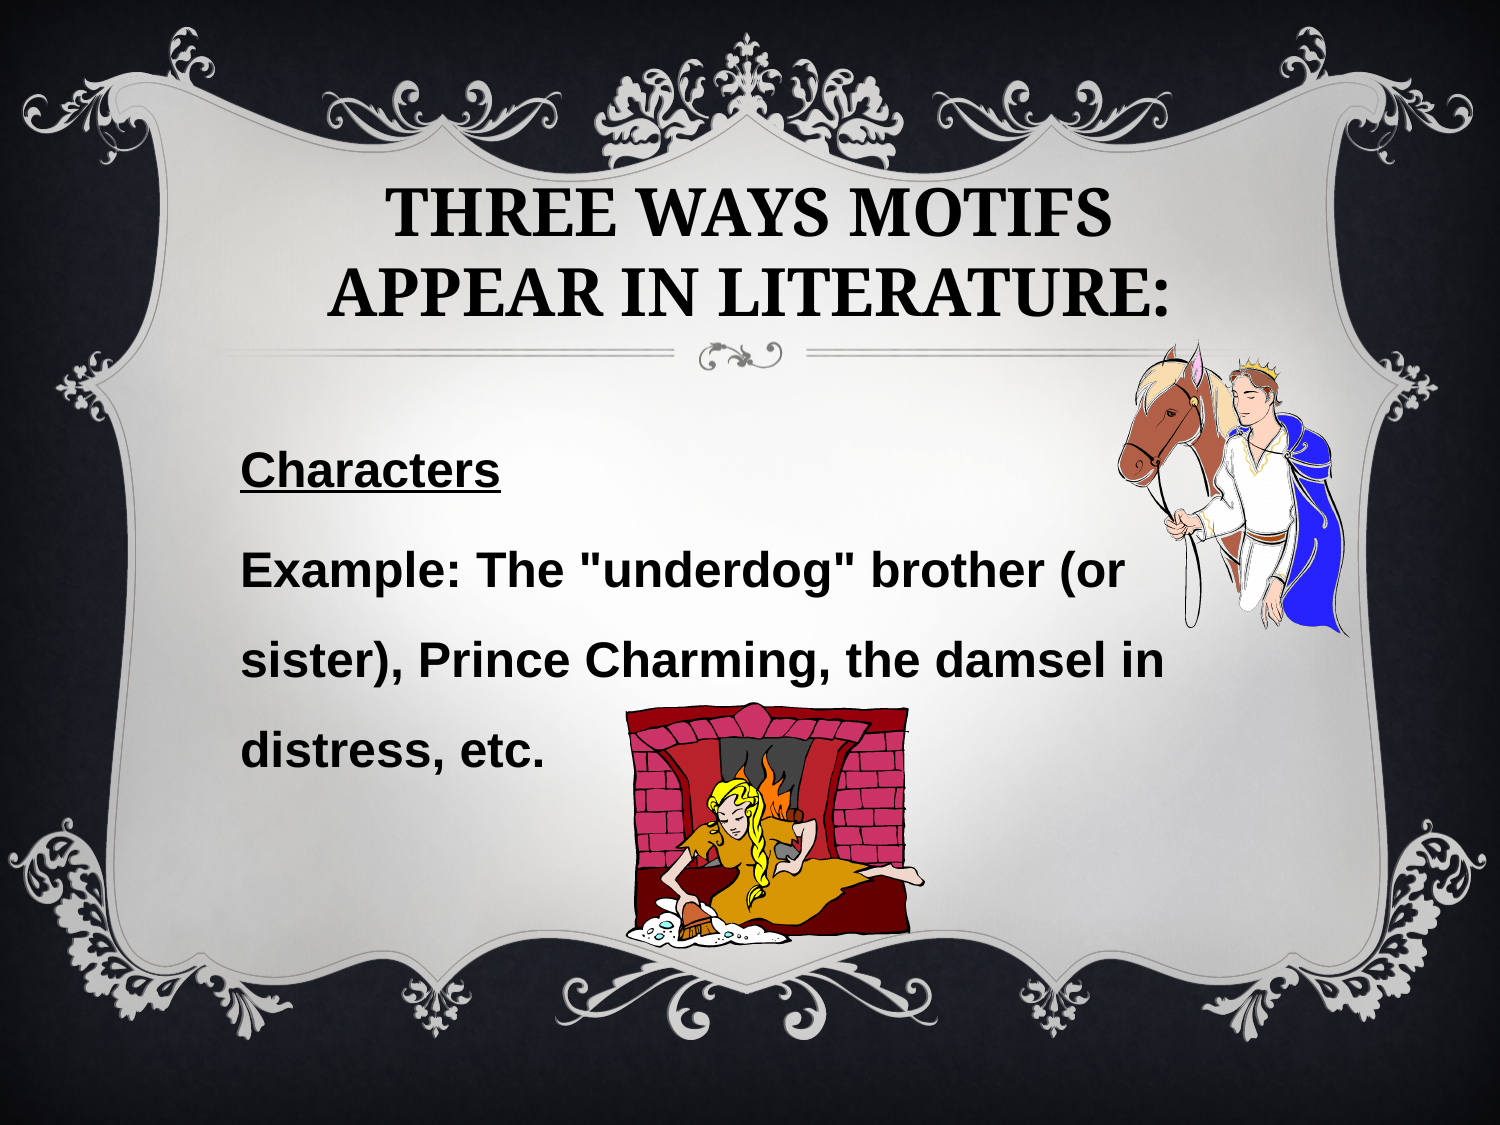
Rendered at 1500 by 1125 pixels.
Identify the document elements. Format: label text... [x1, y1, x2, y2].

picture [0, 0, 1500, 1125]
list Characters Example: The "underdog" brother (or sister), Prince Charming, the damsel in distress, etc. [225, 399, 1275, 900]
title THREE WAYS MOTIFS APPEAR IN LITERATURE: [225, 224, 1275, 338]
